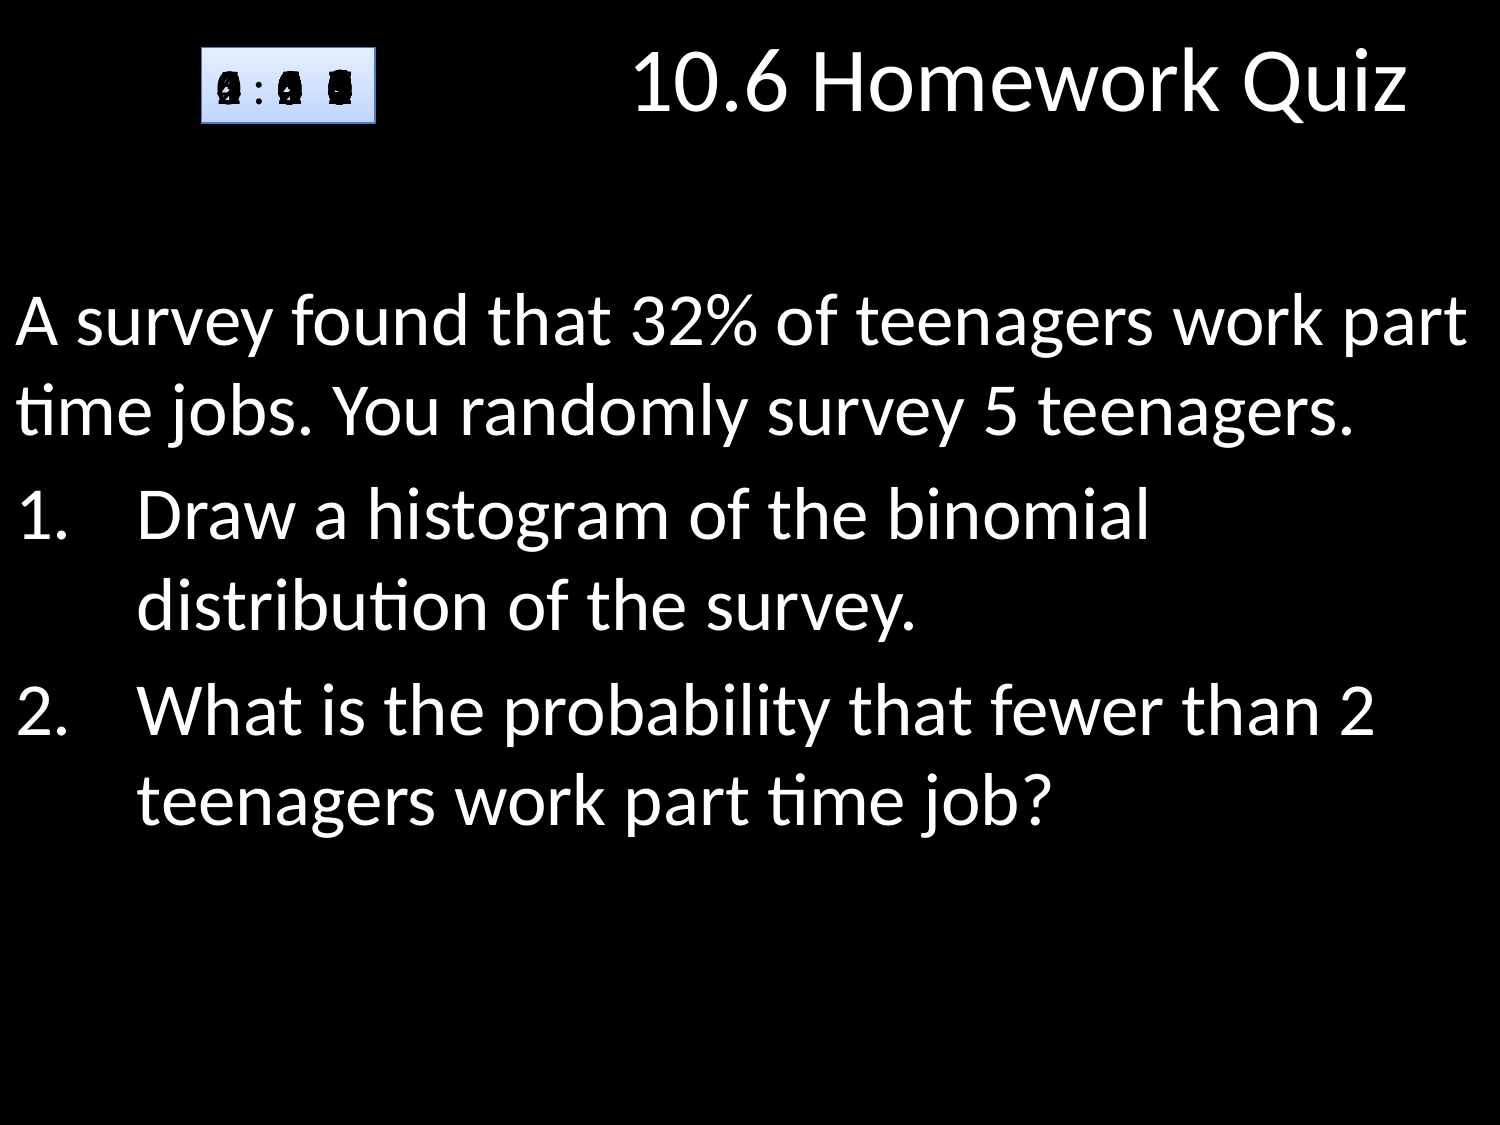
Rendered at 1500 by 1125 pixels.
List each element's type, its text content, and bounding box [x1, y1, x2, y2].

list A survey found that 32% of teenagers work part time jobs. You randomly survey 5 teenagers. Draw a histogram of the binomial distribution of the survey. What is the probability that fewer than 2 teenagers work part time job? [0, 262, 1500, 1038]
title 10.6 Homework Quiz [75, 0, 1425, 150]
text_box [201, 47, 376, 124]
text_box 0 [201, 47, 252, 123]
text_box 9 [312, 47, 363, 123]
text_box 0 [262, 47, 312, 123]
text_box : [252, 47, 262, 123]
